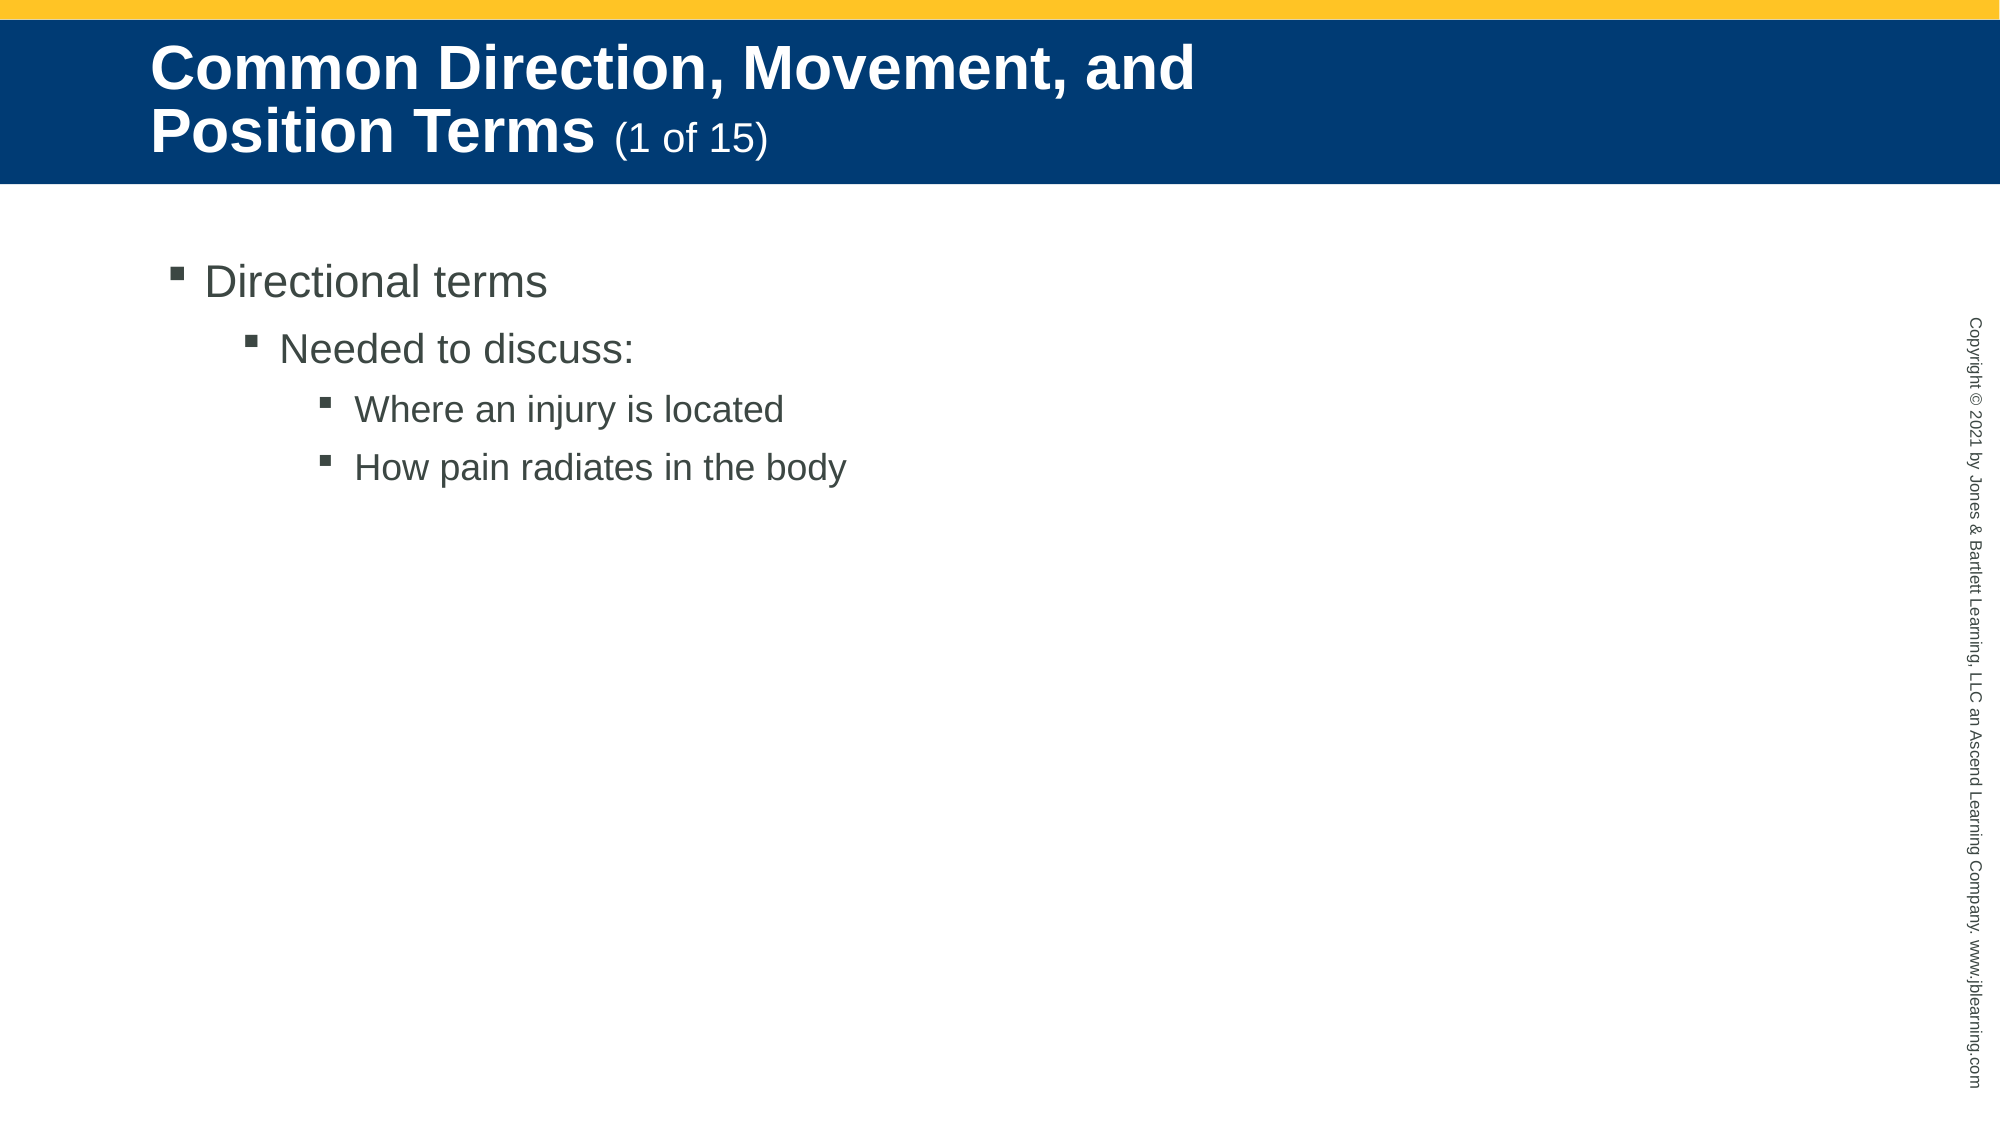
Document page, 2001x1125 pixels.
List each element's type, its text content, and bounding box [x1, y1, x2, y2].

list Directional terms Needed to discuss: Where an injury is located How pain radiates in the body [151, 244, 1840, 1016]
title Common Direction, Movement, and Position Terms (1 of 15) [0, 19, 2000, 185]
